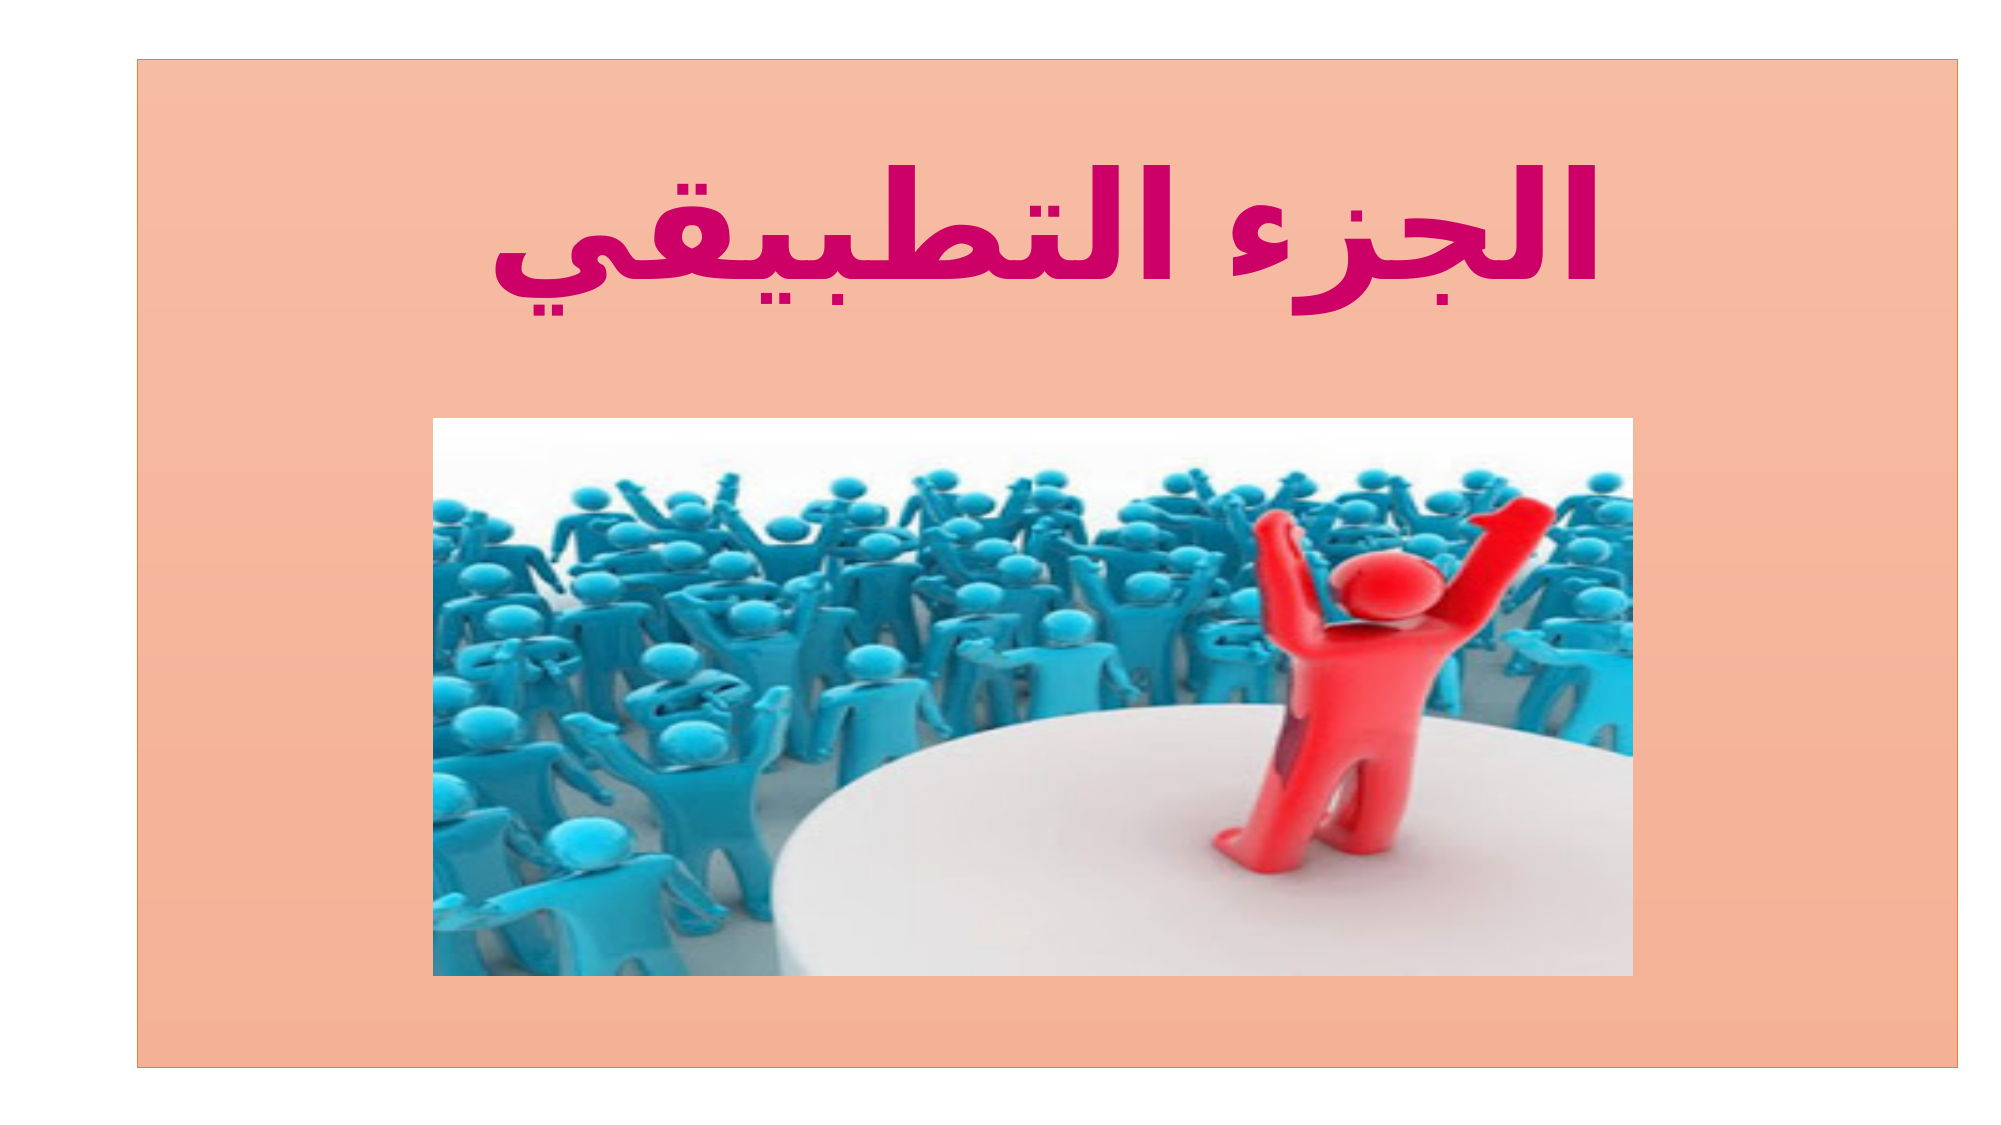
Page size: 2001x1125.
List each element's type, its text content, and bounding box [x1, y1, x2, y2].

picture [433, 418, 1633, 976]
title الجزء التطبيقي [137, 59, 1958, 1068]
